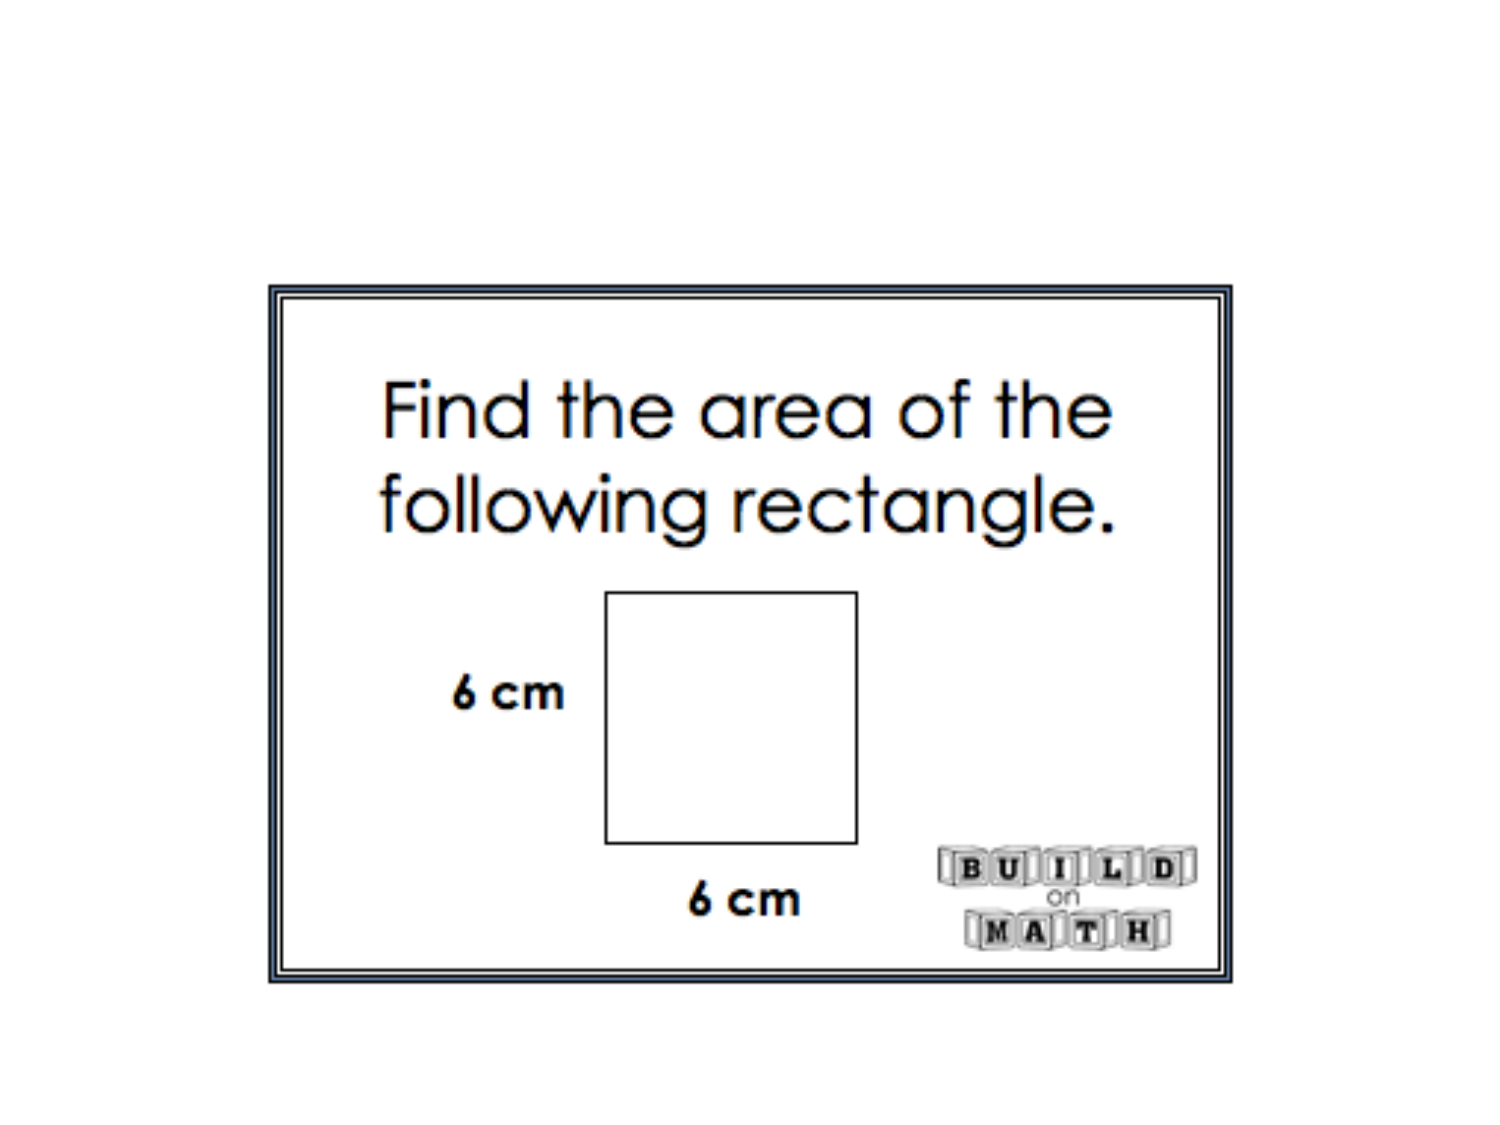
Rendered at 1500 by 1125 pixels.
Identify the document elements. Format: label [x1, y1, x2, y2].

list [74, 262, 1426, 1006]
